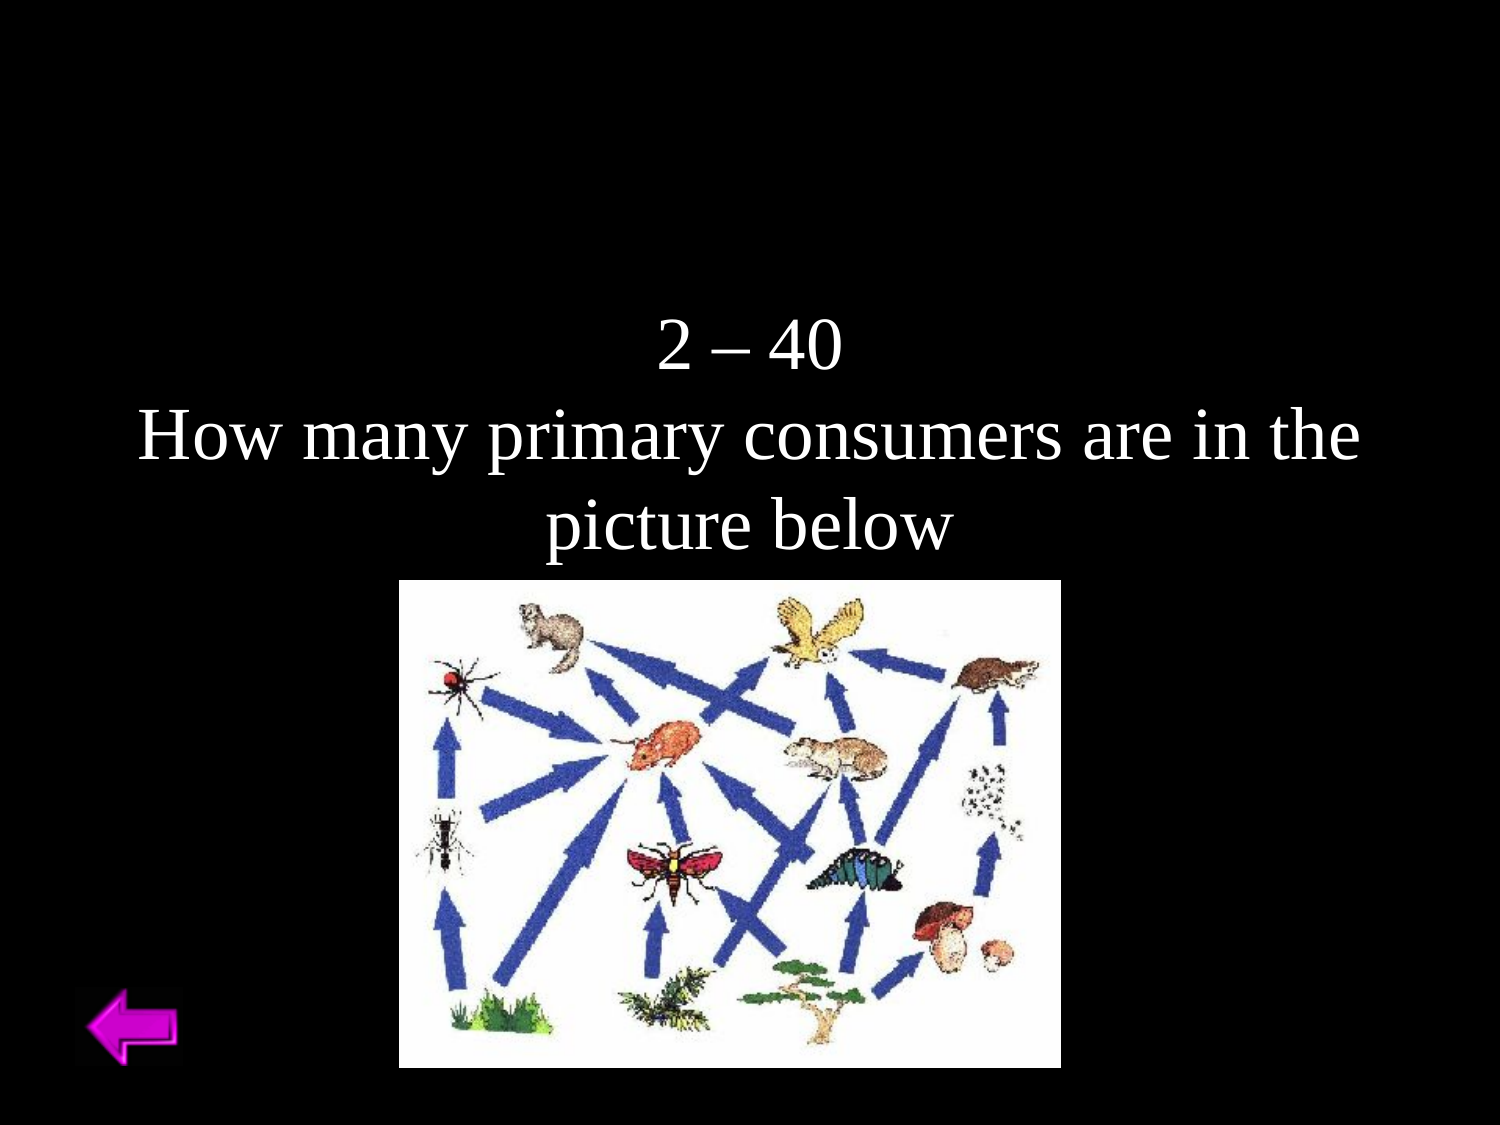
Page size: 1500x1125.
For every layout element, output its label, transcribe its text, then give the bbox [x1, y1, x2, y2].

picture [399, 579, 1062, 1068]
text_box 2 – 40 How many primary consumers are in the picture below [12, 287, 1488, 573]
picture [74, 987, 183, 1066]
